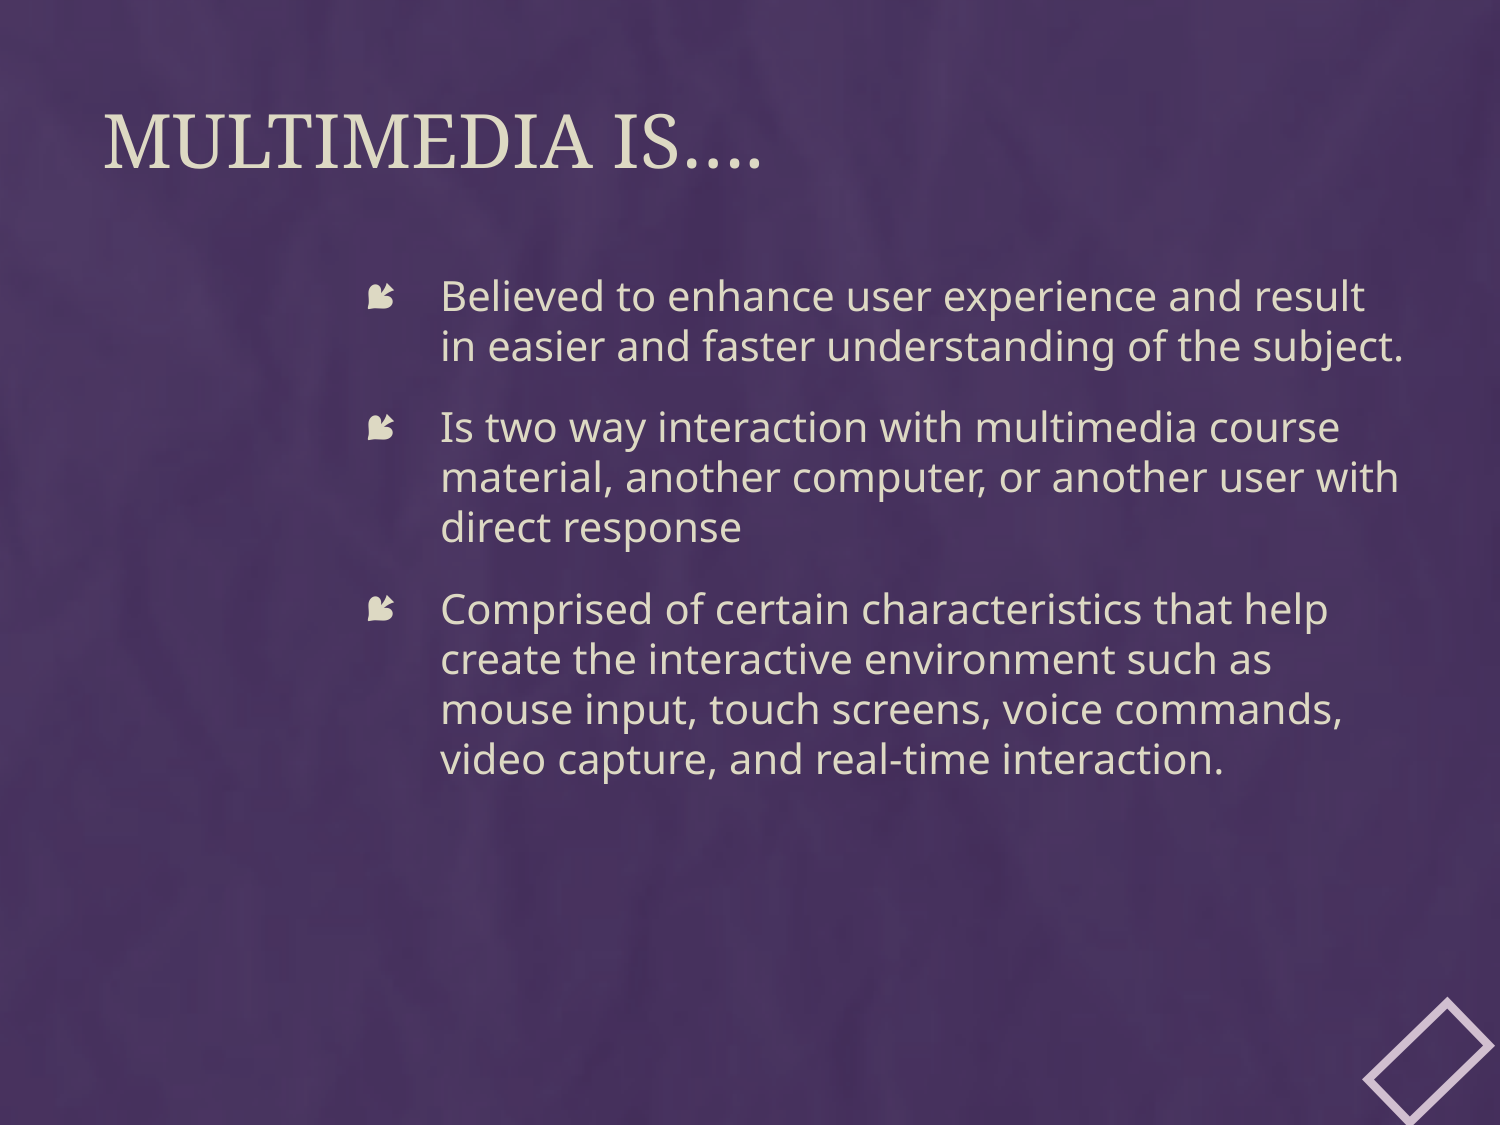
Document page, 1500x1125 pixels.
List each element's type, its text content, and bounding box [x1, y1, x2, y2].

title Multimedia is…. [87, 45, 1425, 233]
list Believed to enhance user experience and result in easier and faster understanding of the subject. Is two way interaction with multimedia course material, another computer, or another user with direct response Comprised of certain characteristics that help create the interactive environment such as mouse input, touch screens, voice commands, video capture, and real-time interaction. [350, 262, 1425, 1005]
